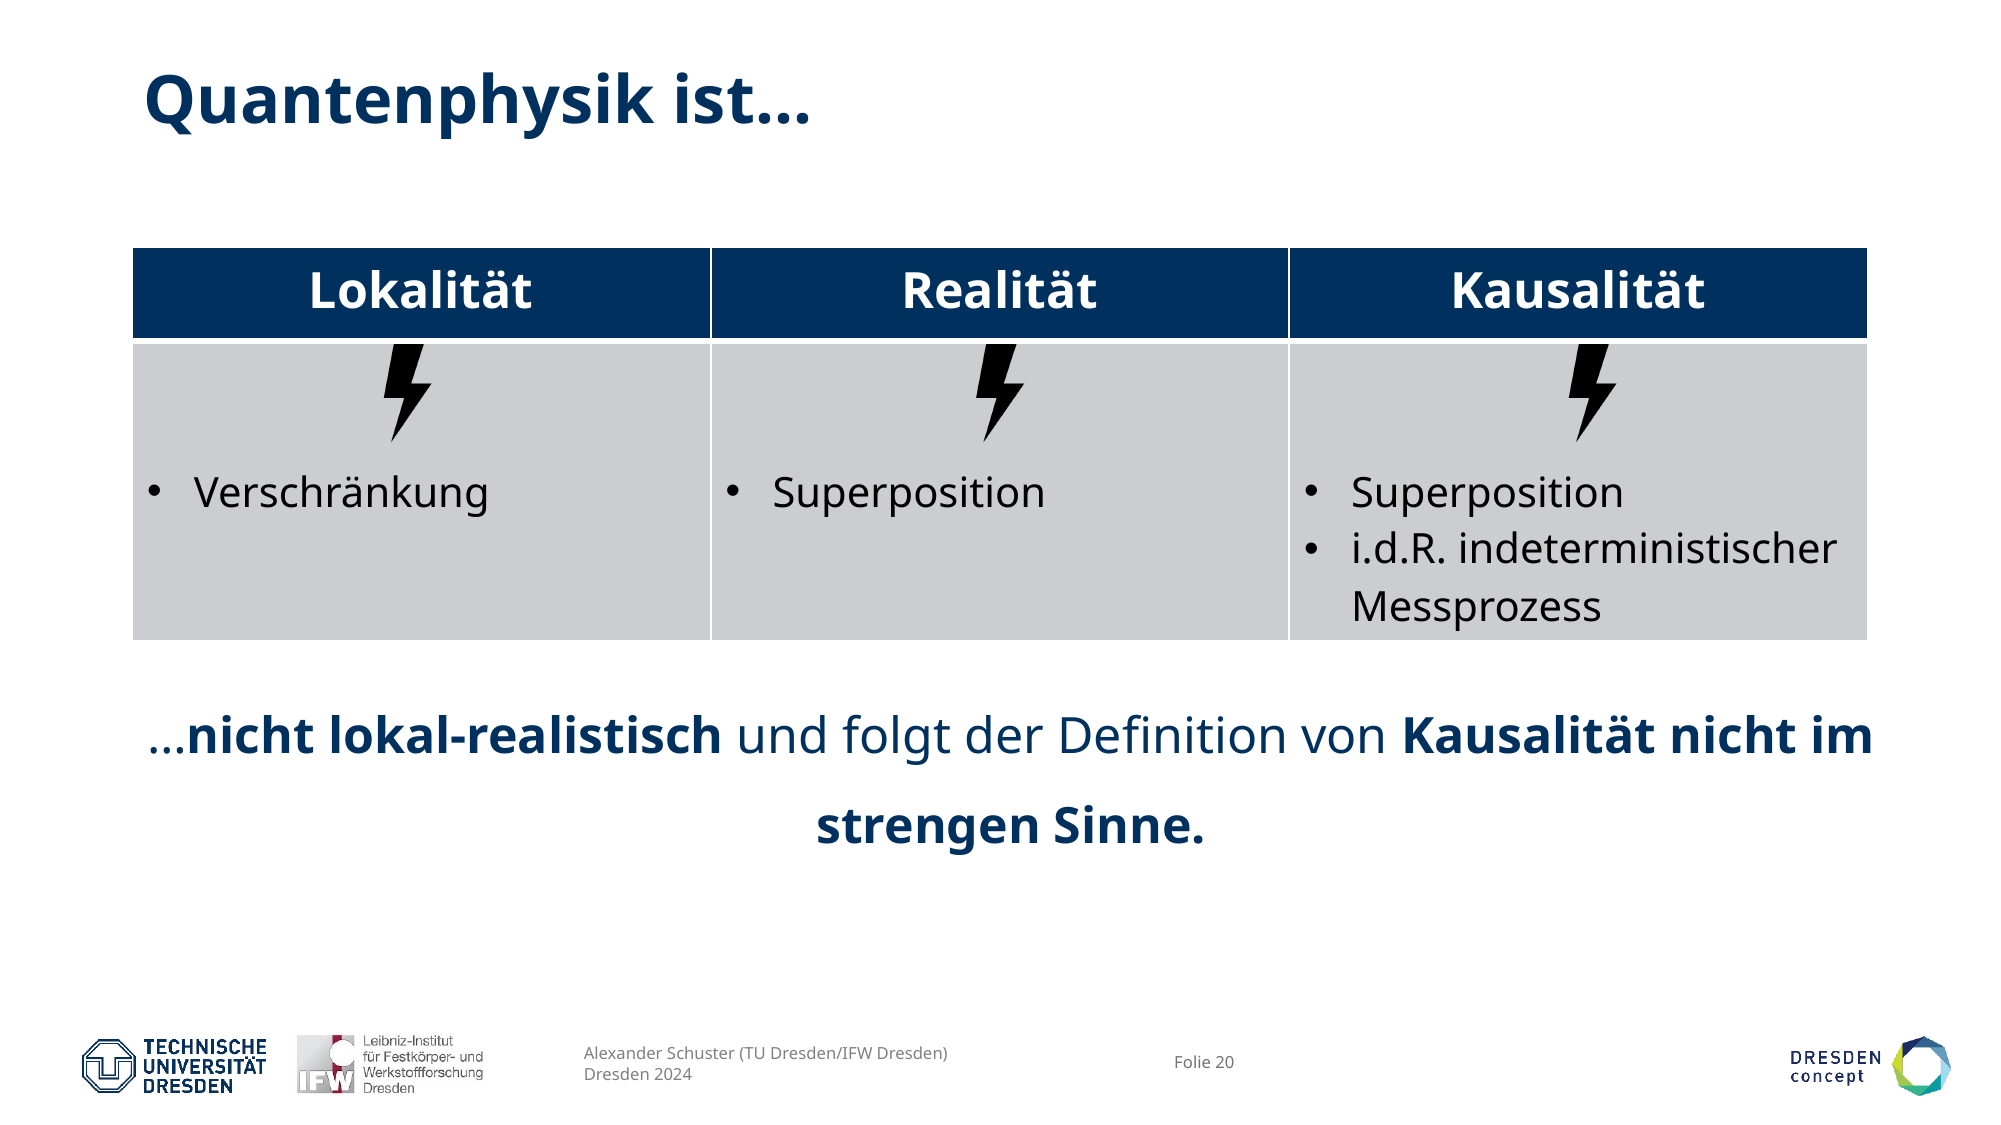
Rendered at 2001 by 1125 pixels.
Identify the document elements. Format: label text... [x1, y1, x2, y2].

table_cell Superposition i.d.R. indeterministischer Messprozess [1290, 344, 1867, 640]
table_cell Superposition [712, 344, 1288, 640]
table_header Realität [712, 248, 1288, 338]
picture [942, 335, 1058, 451]
table_header Lokalität [133, 248, 710, 338]
picture [294, 1032, 486, 1096]
picture [349, 335, 465, 451]
list …nicht lokal-realistisch und folgt der Definition von Kausalität nicht im strengen Sinne. [143, 243, 1880, 957]
picture [1791, 1036, 1951, 1096]
table_header Kausalität [1290, 248, 1867, 338]
picture [1534, 335, 1650, 451]
picture [82, 1039, 266, 1093]
title Quantenphysik ist… [143, 56, 1880, 169]
table_cell Verschränkung [133, 344, 710, 640]
